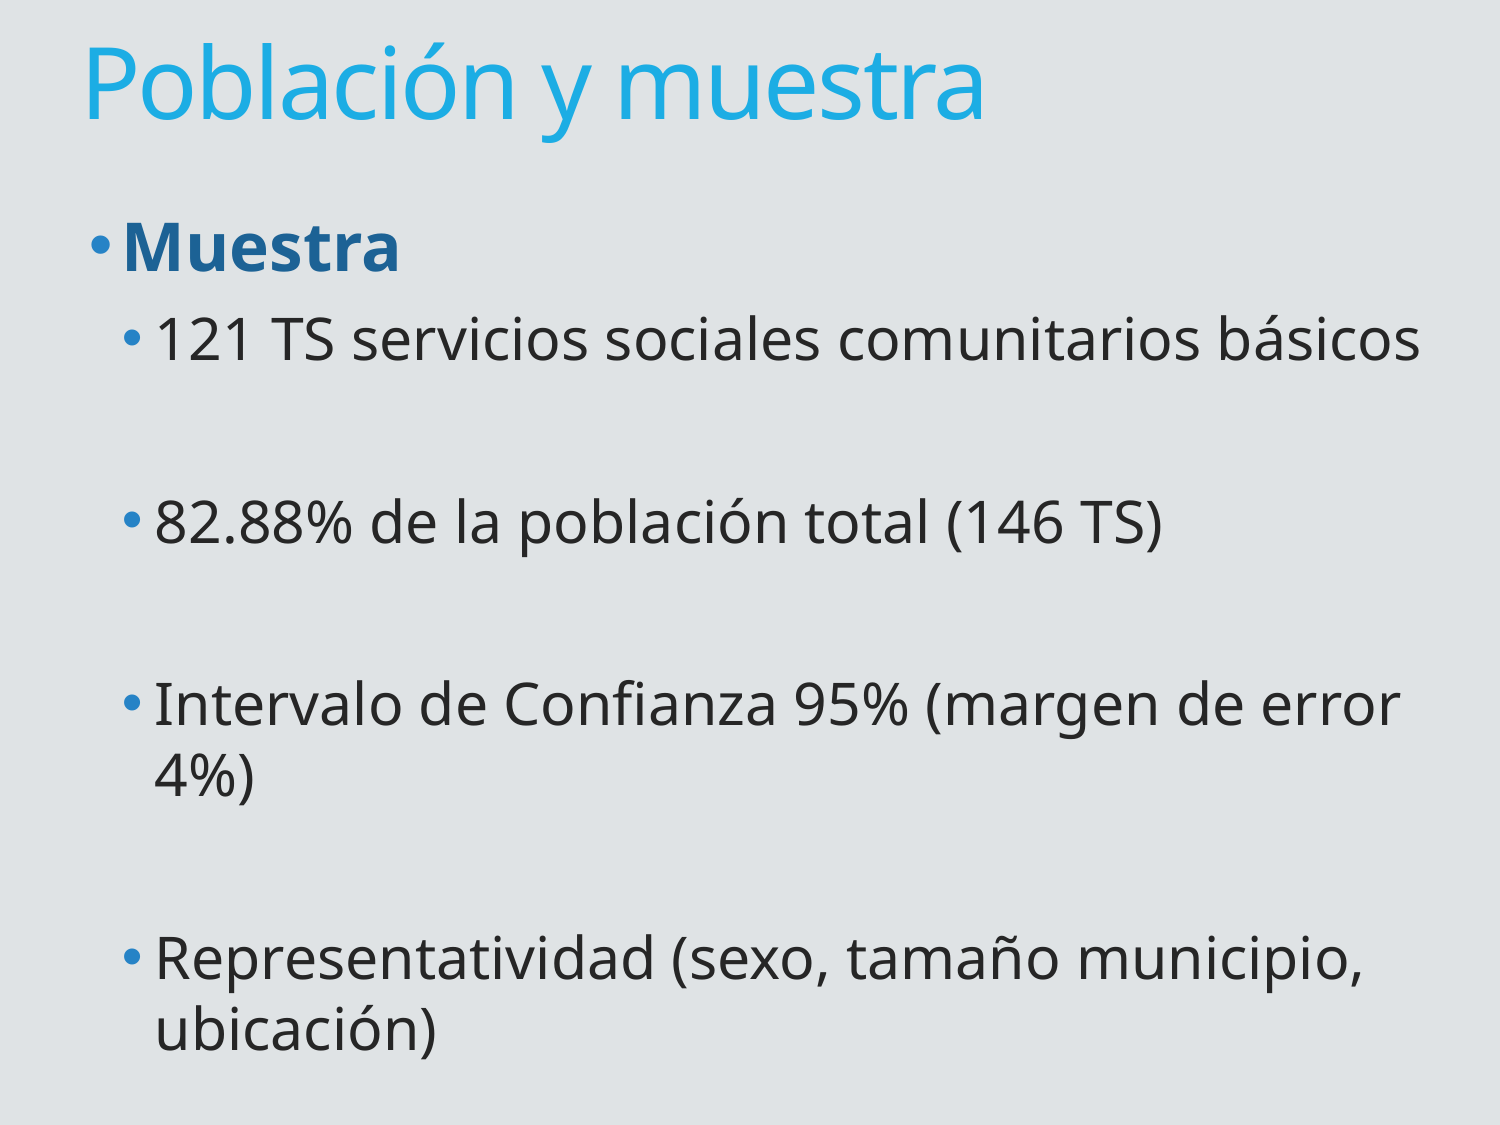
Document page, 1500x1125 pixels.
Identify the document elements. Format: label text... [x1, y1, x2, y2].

text_box Población y muestra [64, 1, 1391, 173]
list Muestra 121 TS servicios sociales comunitarios básicos 82.88% de la población total (146 TS) Intervalo de Confianza 95% (margen de error 4%) Representatividad (sexo, tamaño municipio, ubicación) [41, 196, 1459, 1086]
